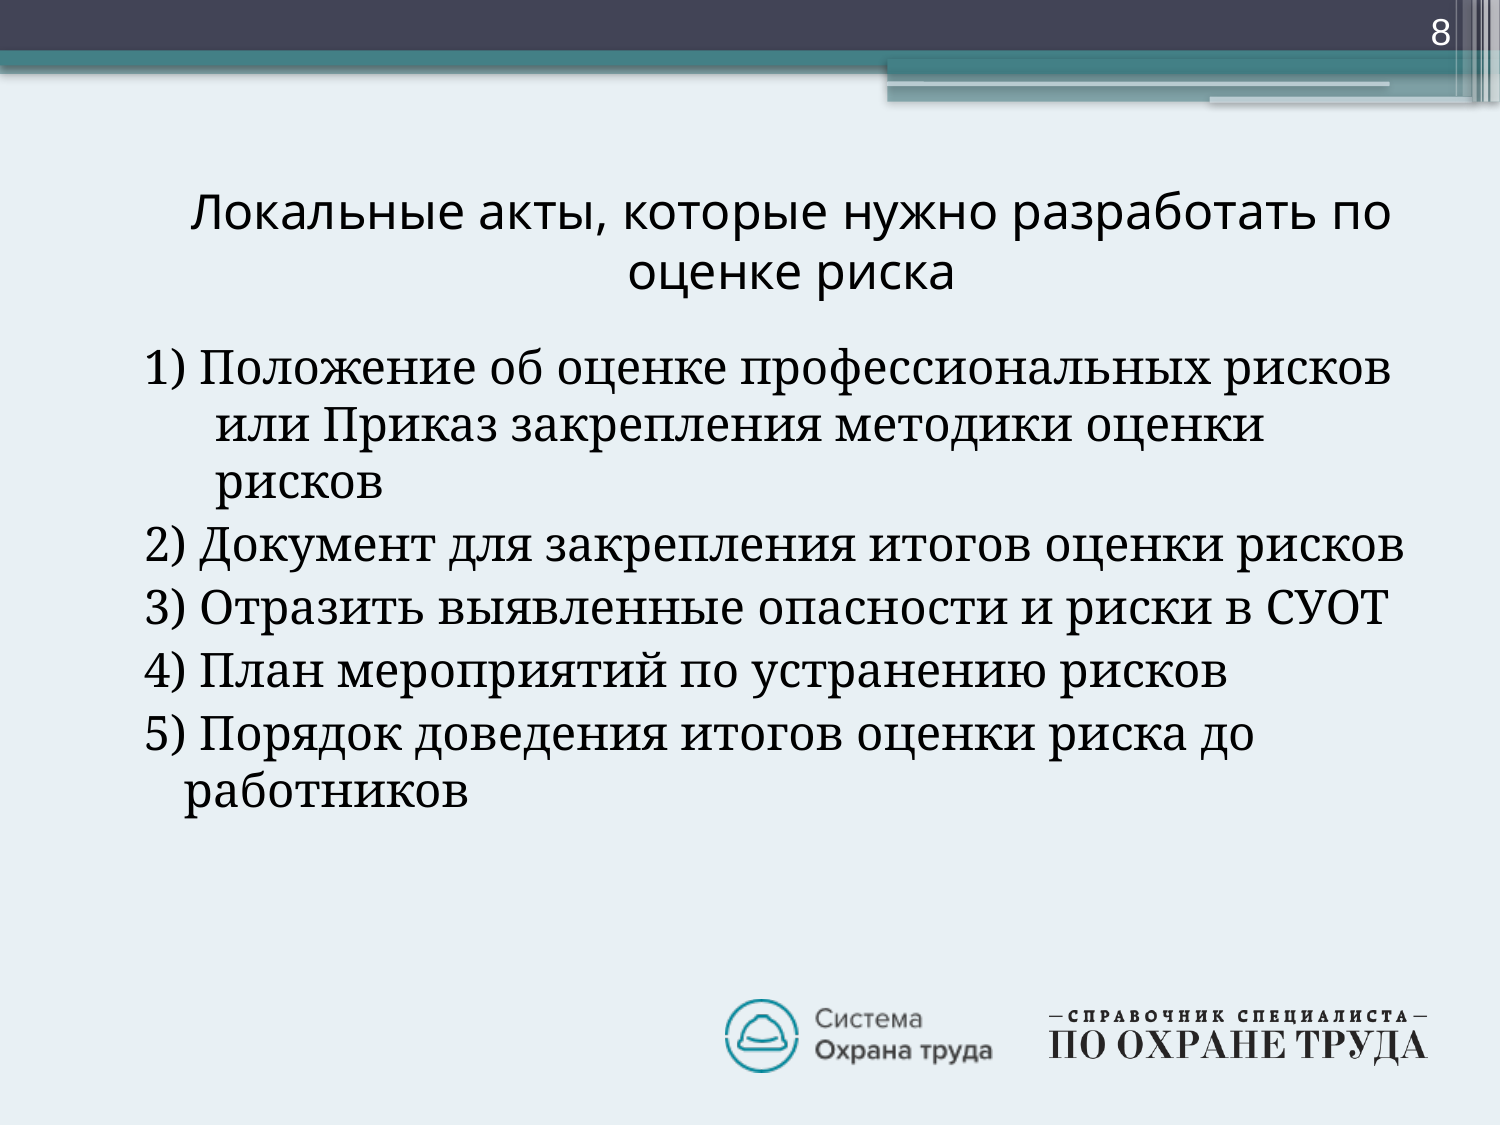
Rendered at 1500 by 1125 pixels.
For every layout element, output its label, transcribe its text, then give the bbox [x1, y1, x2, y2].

picture [725, 999, 993, 1074]
list 1) Положение об оценке профессиональных рисков ​или Приказ закрепления методики оценки рисков 2) Документ для закрепления итогов оценки рисков​ 3) Отразить выявленные опасности и риски в СУОТ​ 4) План мероприятий по устранению рисков​ 5) Порядок доведения итогов оценки риска до работников [112, 290, 1460, 917]
title Локальные акты, которые нужно разработать по оценке риска [117, 91, 1468, 327]
picture [1048, 1009, 1428, 1066]
slide_number 8 [1341, 0, 1466, 61]
